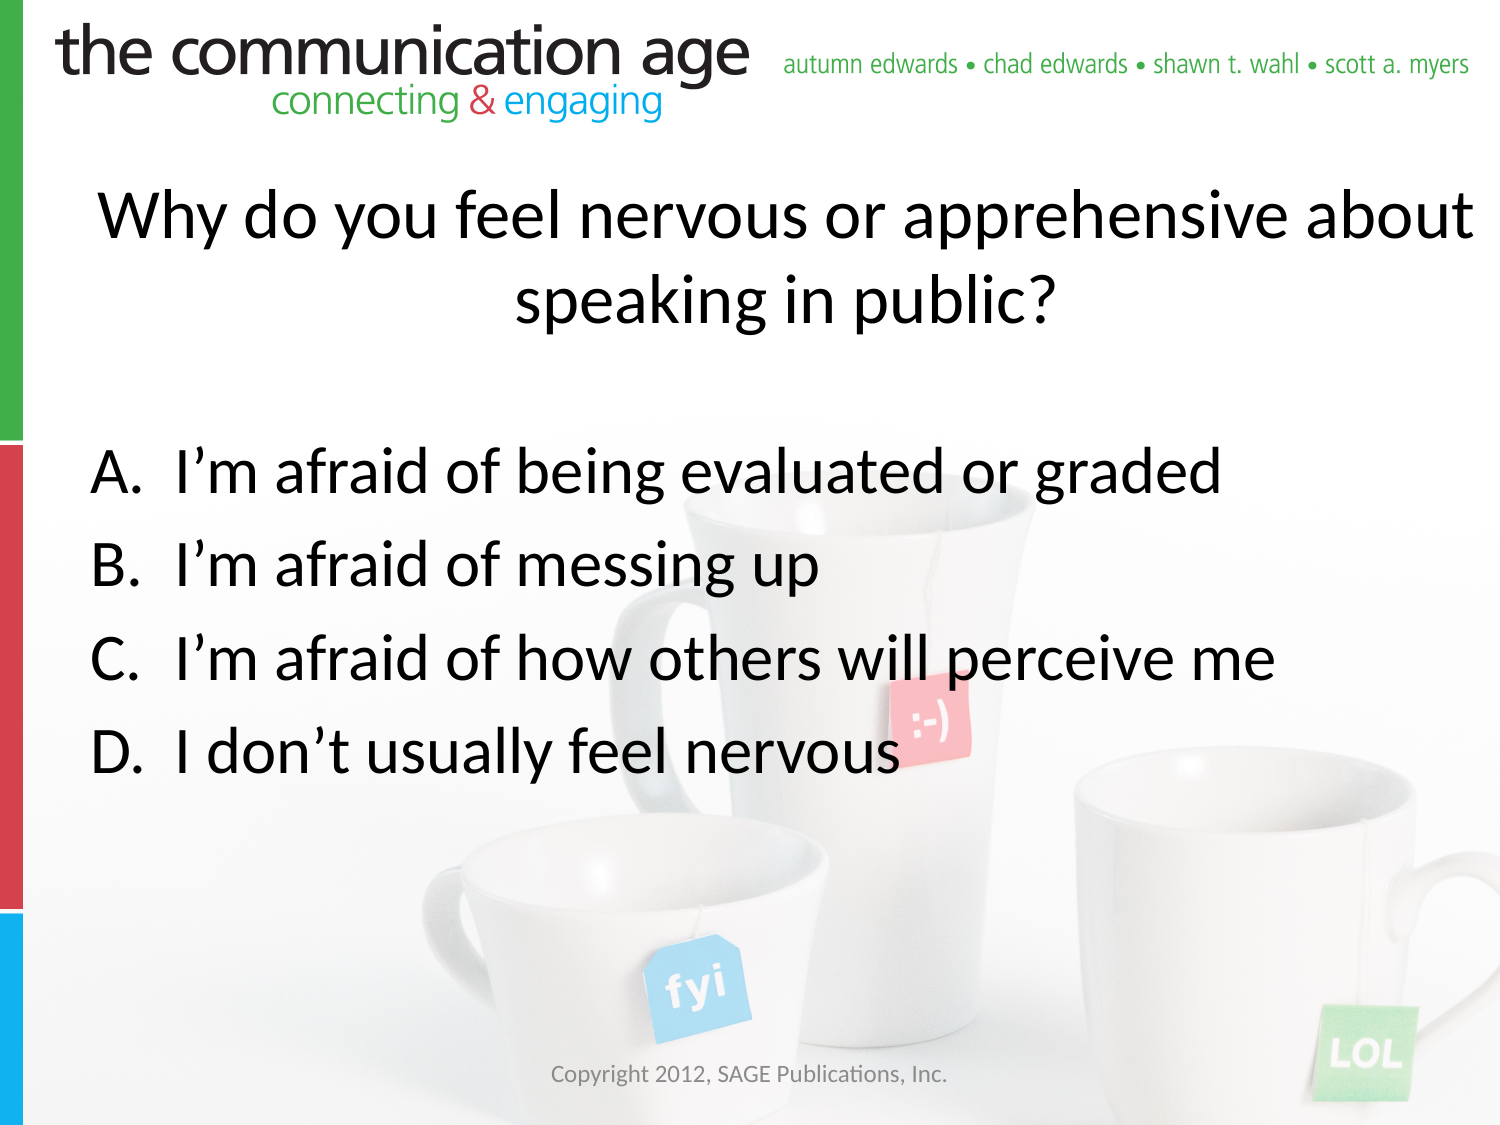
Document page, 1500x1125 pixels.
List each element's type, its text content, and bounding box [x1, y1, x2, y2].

list I’m afraid of being evaluated or graded I’m afraid of messing up I’m afraid of how others will perceive me I don’t usually feel nervous [75, 419, 1425, 1005]
picture [0, 0, 1500, 1125]
title Why do you feel nervous or apprehensive about speaking in public? [75, 159, 1500, 347]
footer Copyright 2012, SAGE Publications, Inc. [512, 1042, 988, 1103]
